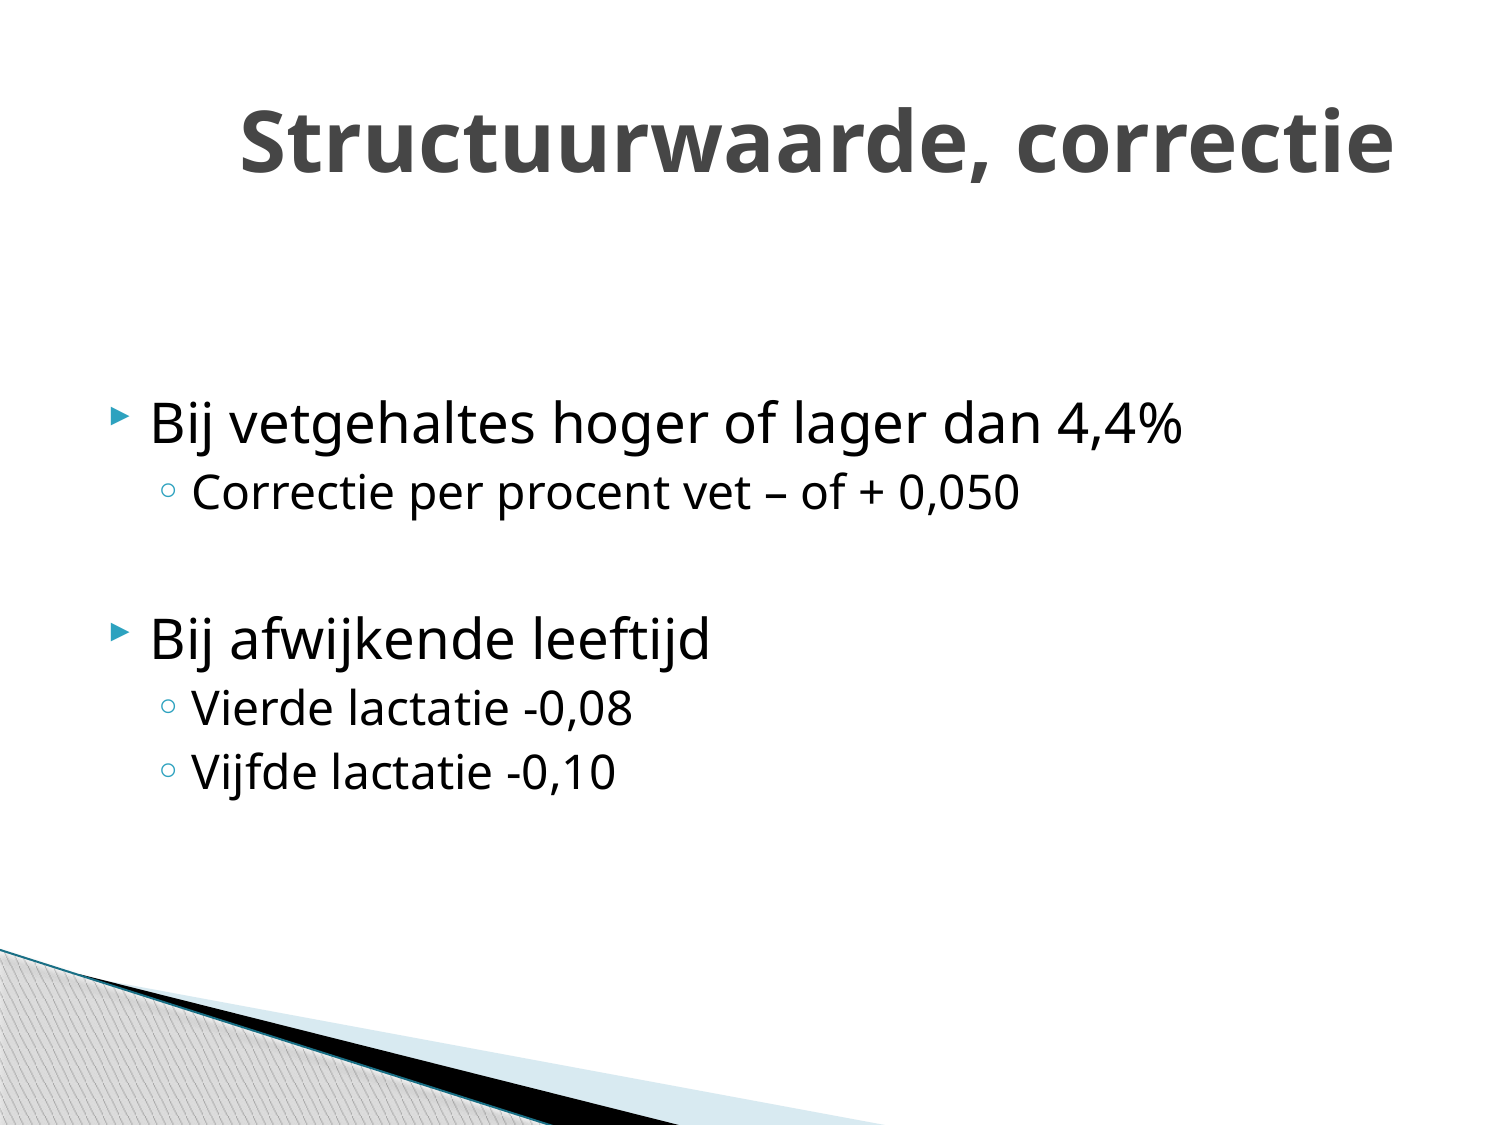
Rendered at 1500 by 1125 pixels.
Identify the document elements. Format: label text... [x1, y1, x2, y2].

title Structuurwaarde, correctie [75, 45, 1425, 233]
list Bij vetgehaltes hoger of lager dan 4,4% Correctie per procent vet – of + 0,050 Bij afwijkende leeftijd Vierde lactatie -0,08 Vijfde lactatie -0,10 [75, 243, 1425, 986]
